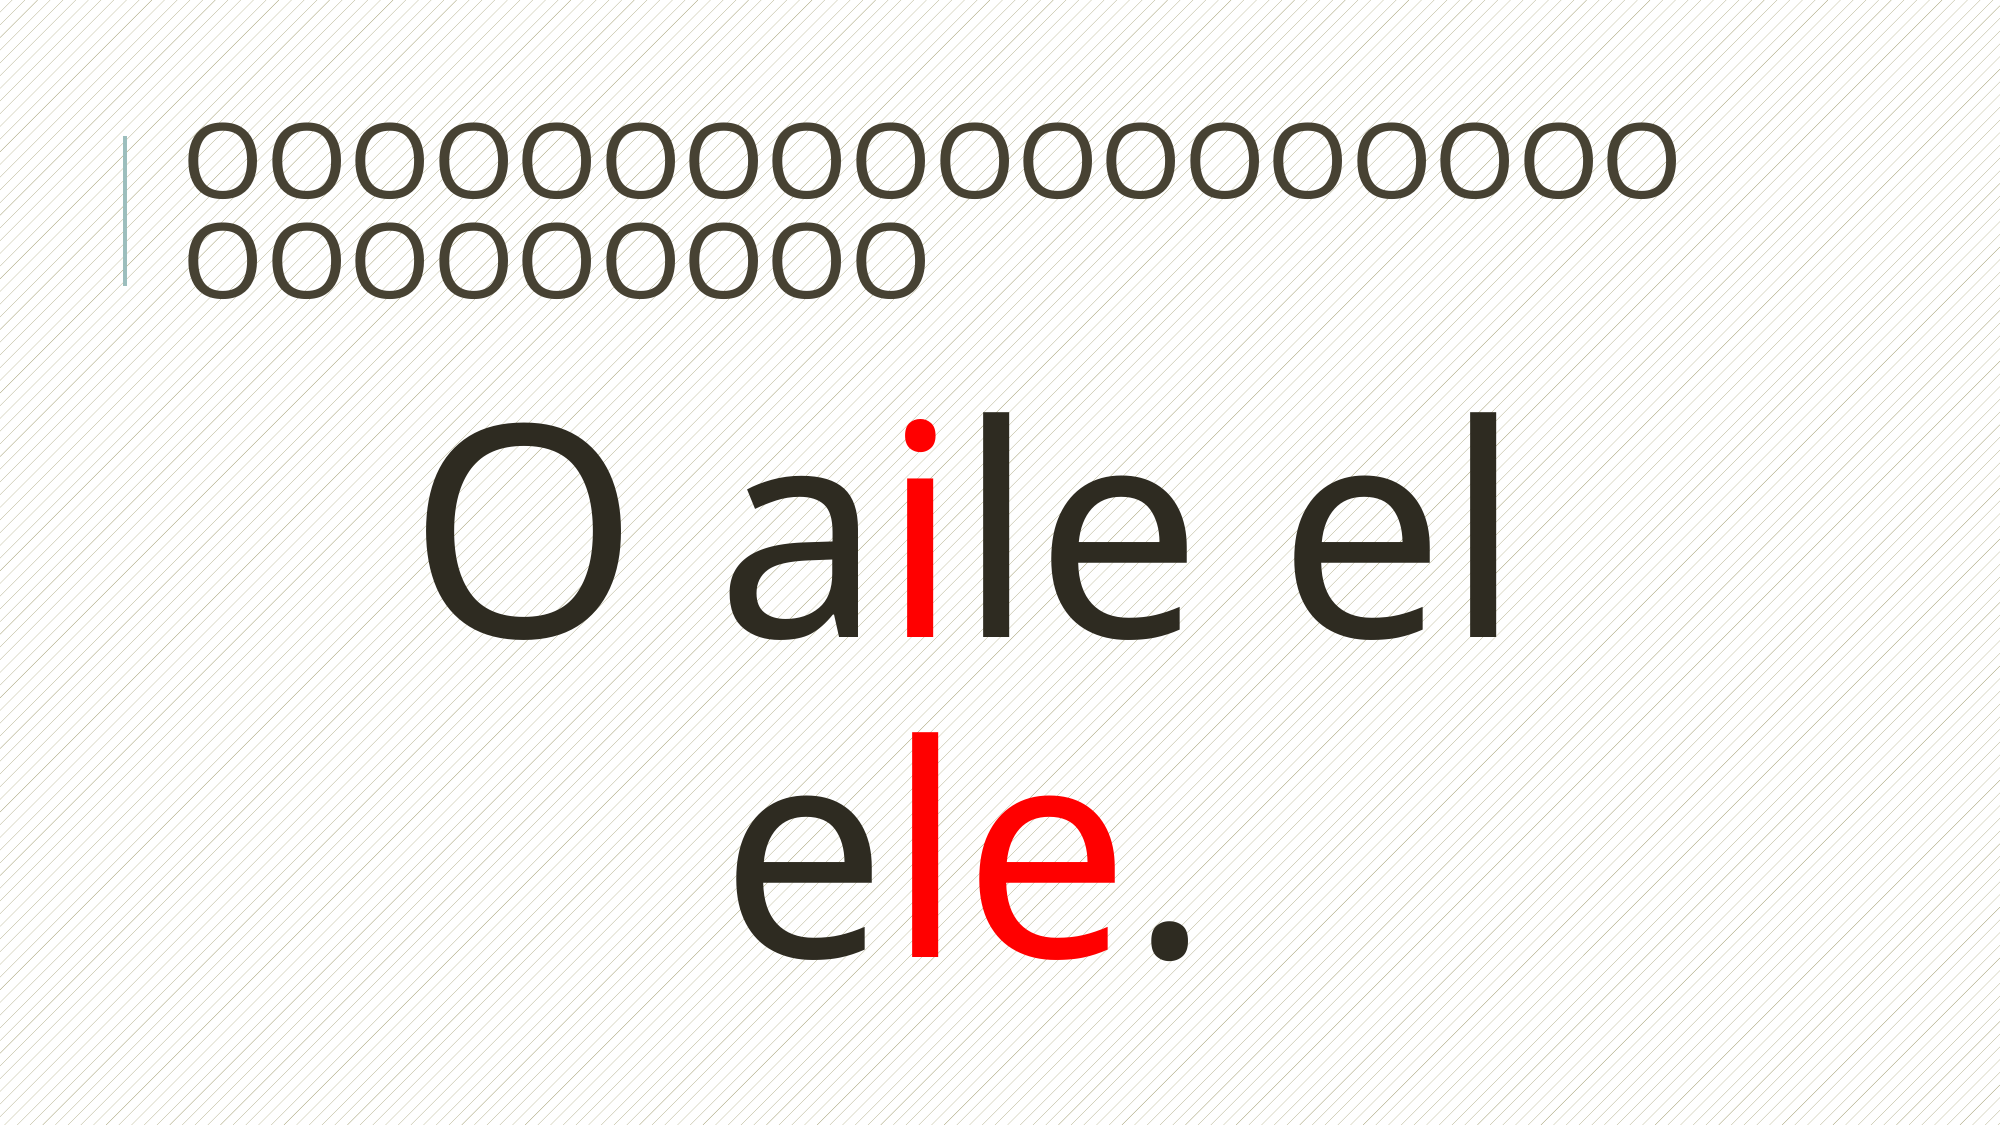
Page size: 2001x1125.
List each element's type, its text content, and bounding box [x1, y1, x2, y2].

title ooooooooooooooooooooooooooo [168, 96, 1763, 342]
list O aile el ele. [168, 375, 1763, 1035]
